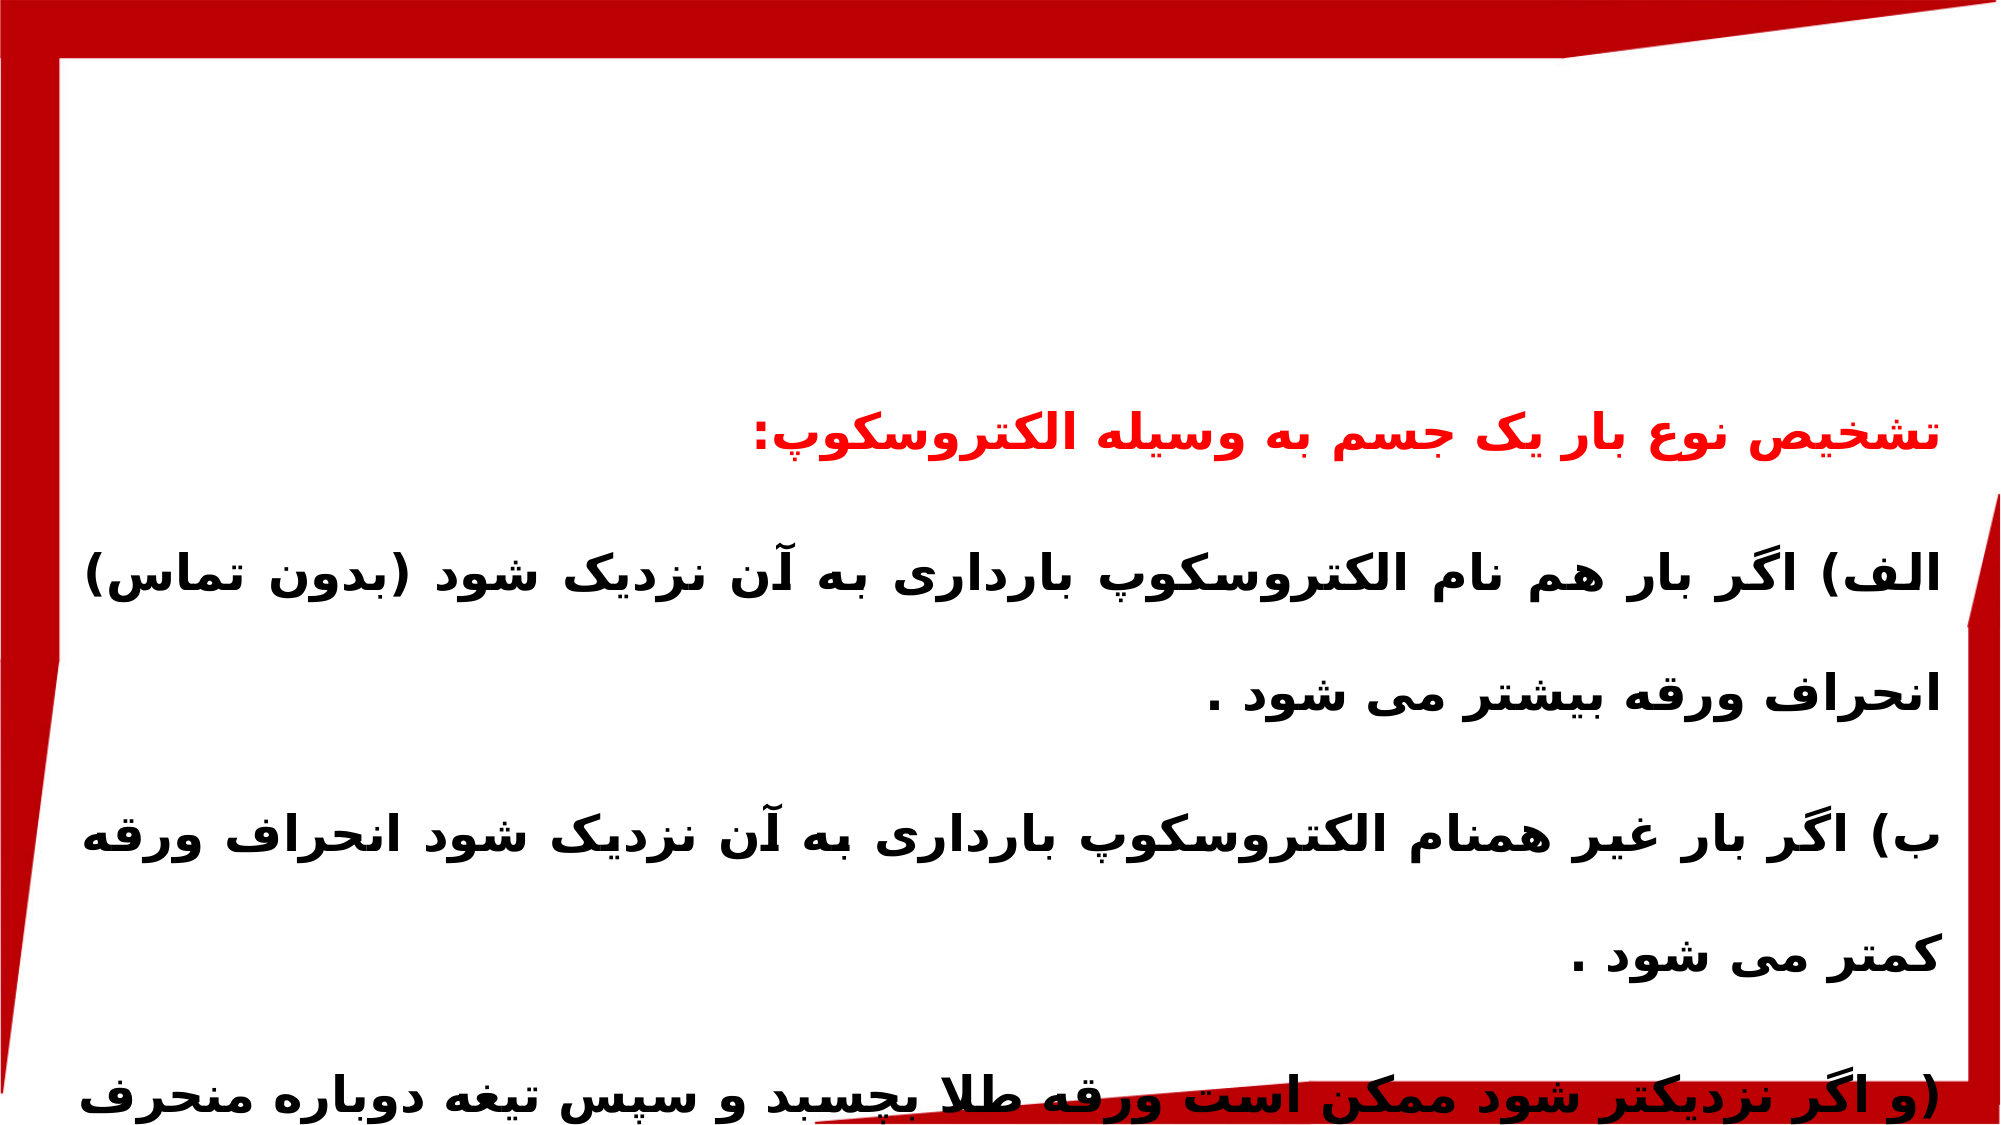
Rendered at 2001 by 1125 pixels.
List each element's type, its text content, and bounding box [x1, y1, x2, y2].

picture [0, 0, 2001, 1125]
text_box تشخیص نوع بار یک جسم به وسیله الکتروسکوپ: الف) اگر بار هم نام الکتروسکوپ بارداری به آن نزدیک شود (بدون تماس) انحراف ورقه بیشتر می شود . ب) اگر بار غیر همنام الکتروسکوپ بارداری به آن نزدیک شود انحراف ورقه کمتر می شود . (و اگر نزدیکتر شود ممکن است ورقه طلا بچسبد و سپس تیغه دوباره منحرف شود.) [64, 332, 1958, 1125]
